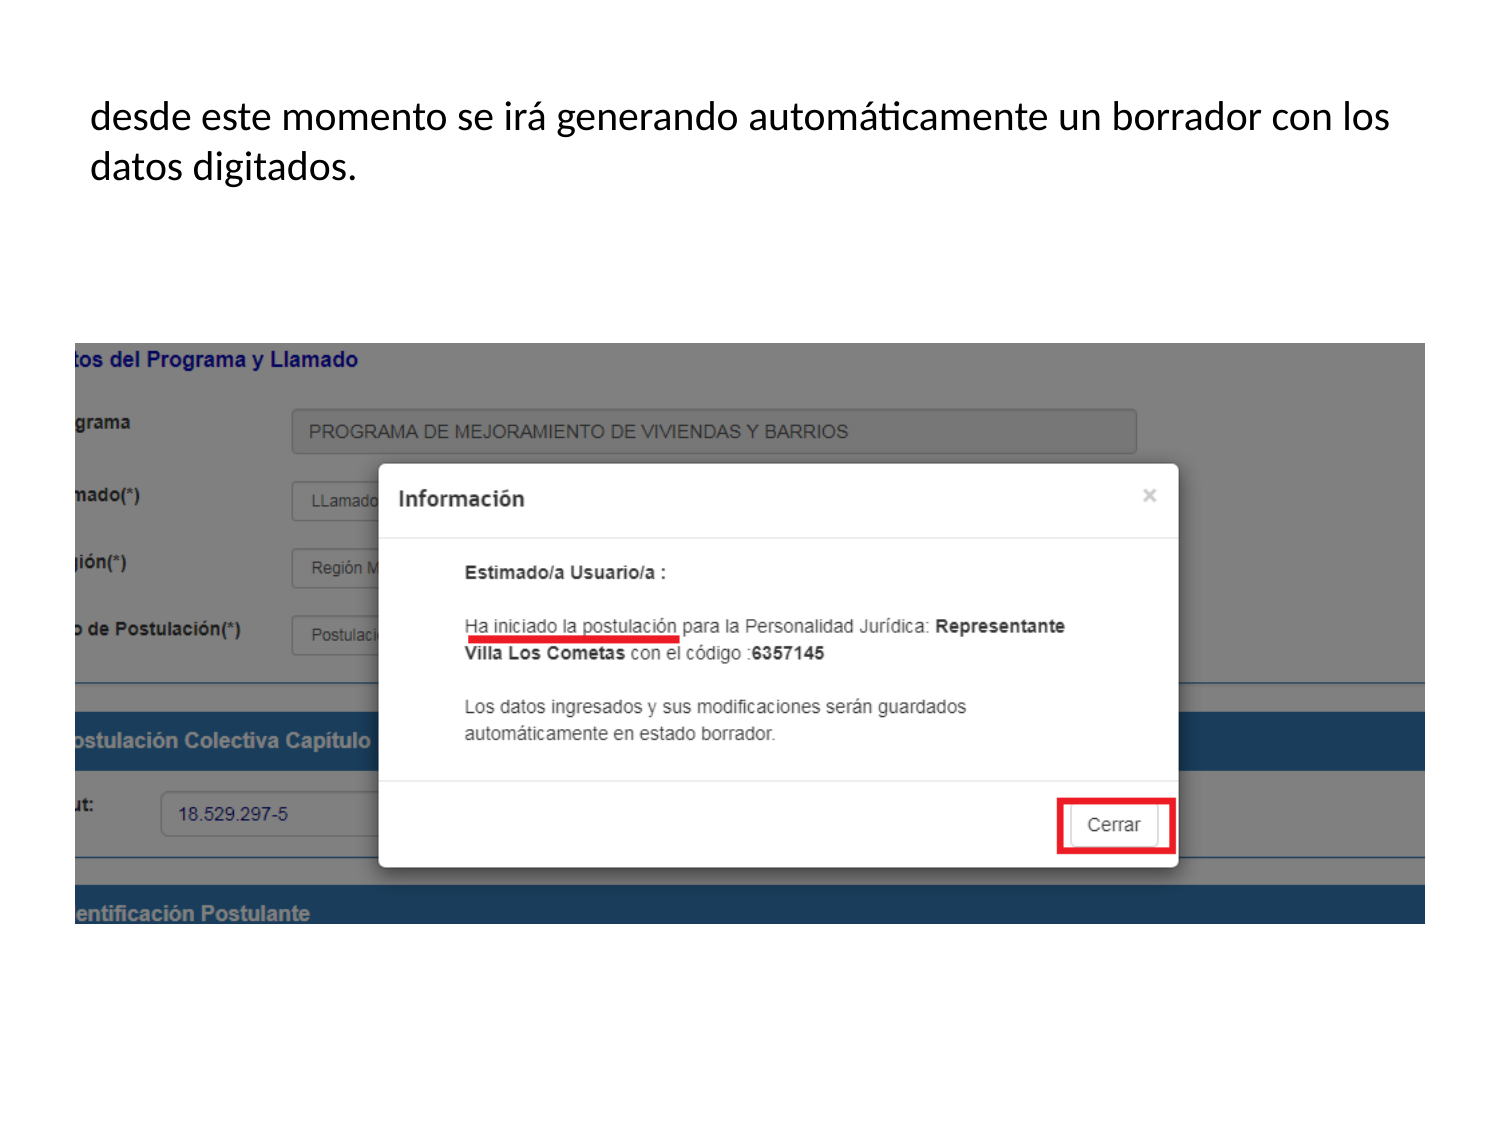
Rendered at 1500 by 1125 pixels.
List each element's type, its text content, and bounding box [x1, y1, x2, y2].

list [74, 343, 1426, 924]
title desde este momento se irá generando automáticamente un borrador con los datos digitados. [75, 45, 1425, 233]
